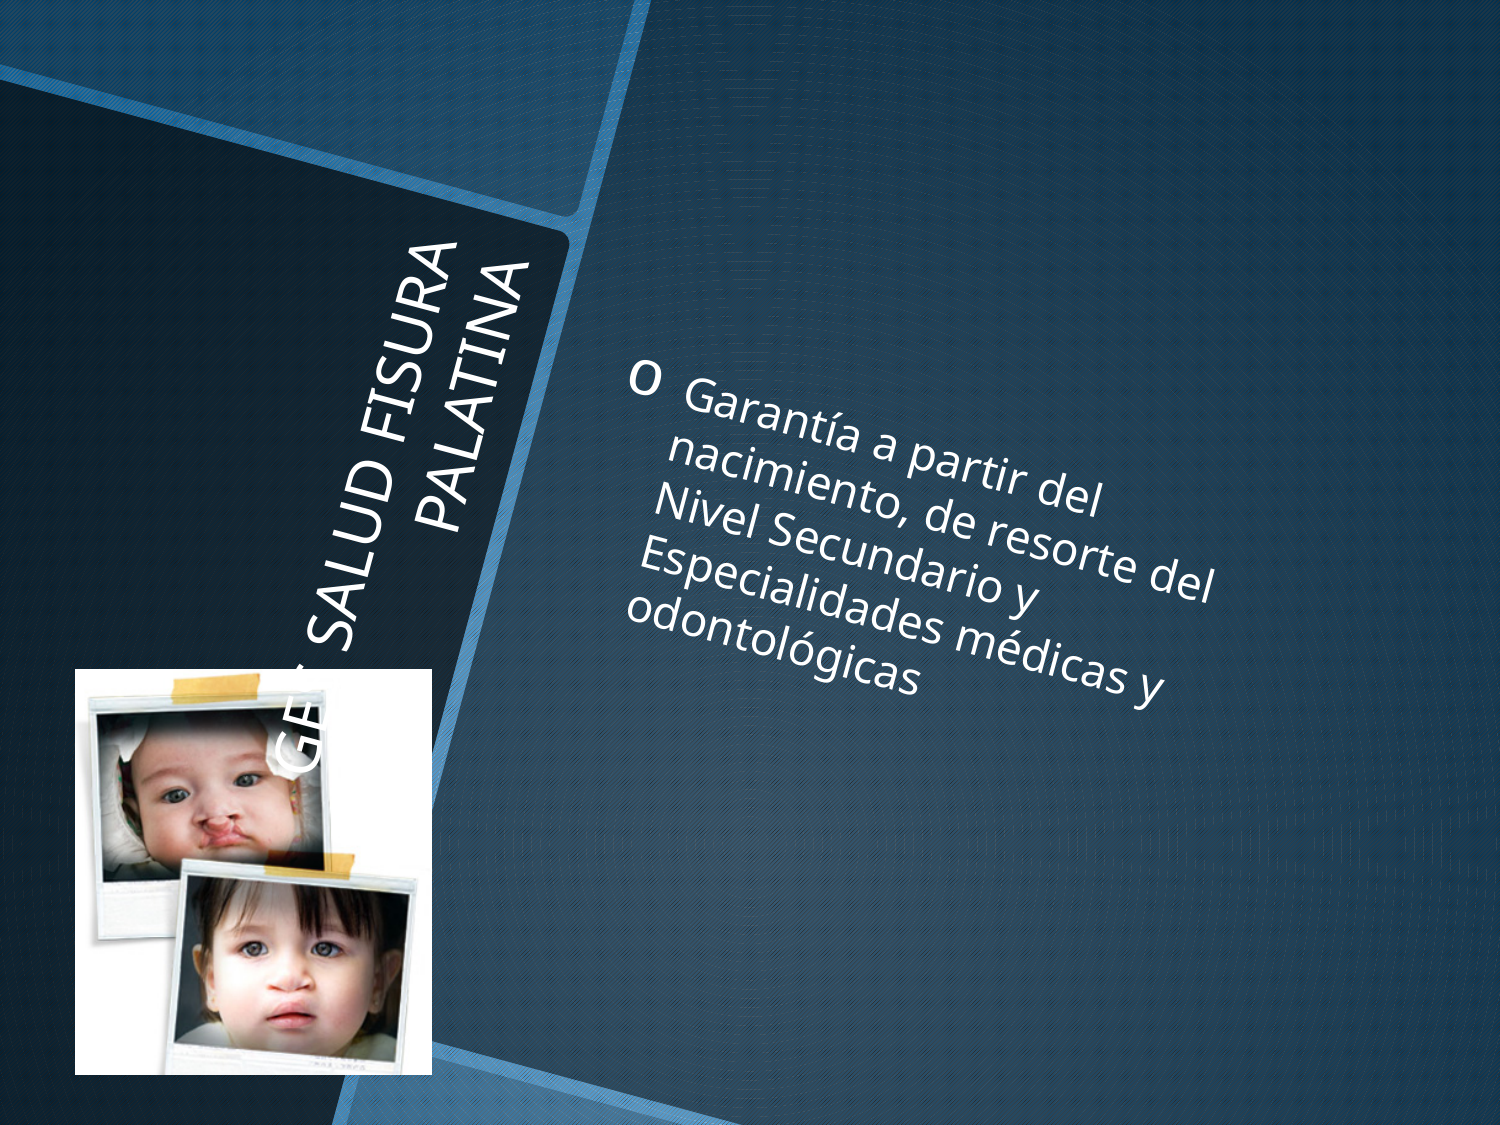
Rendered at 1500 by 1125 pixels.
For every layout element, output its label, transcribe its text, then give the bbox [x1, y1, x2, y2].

list Garantía a partir del nacimiento, de resorte del Nivel Secundario y Especialidades médicas y odontológicas [476, 72, 1430, 1075]
title GES SALUD FISURA PALATINA [155, 181, 554, 675]
picture [74, 668, 433, 1076]
